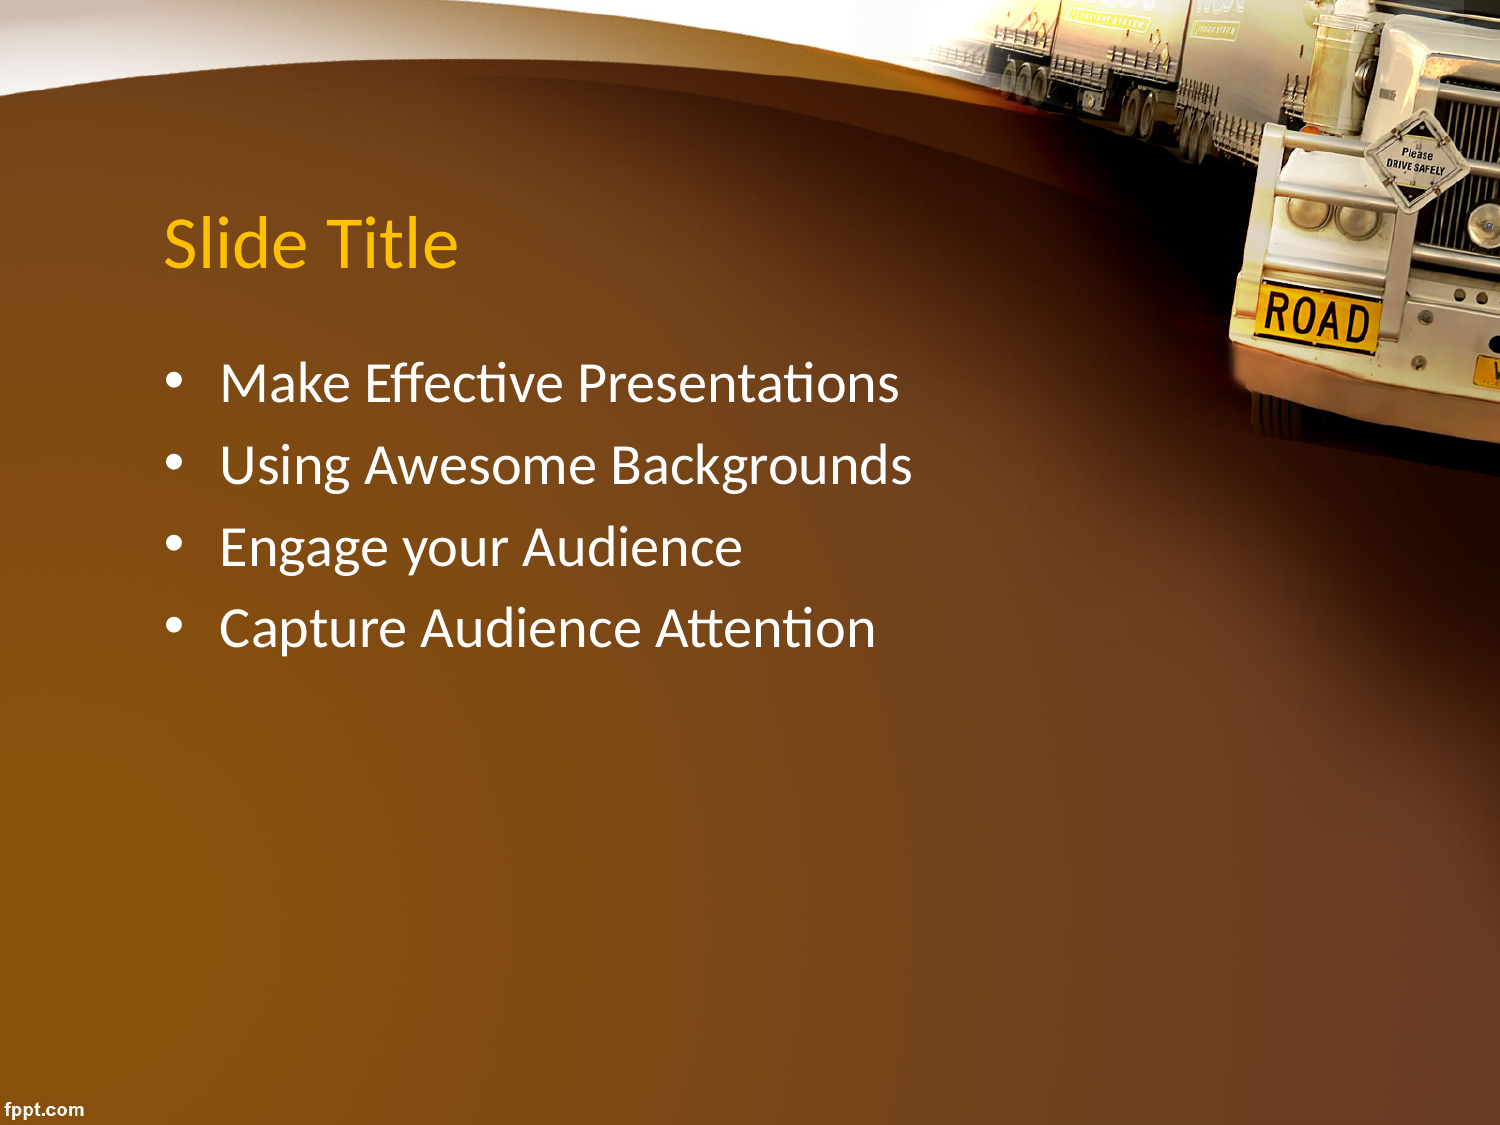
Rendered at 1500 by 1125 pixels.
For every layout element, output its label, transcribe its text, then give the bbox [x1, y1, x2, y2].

picture [0, 0, 1500, 1125]
title Slide Title [148, 145, 1250, 333]
list Make Effective Presentations Using Awesome Backgrounds Engage your Audience Capture Audience Attention [148, 337, 1250, 1039]
